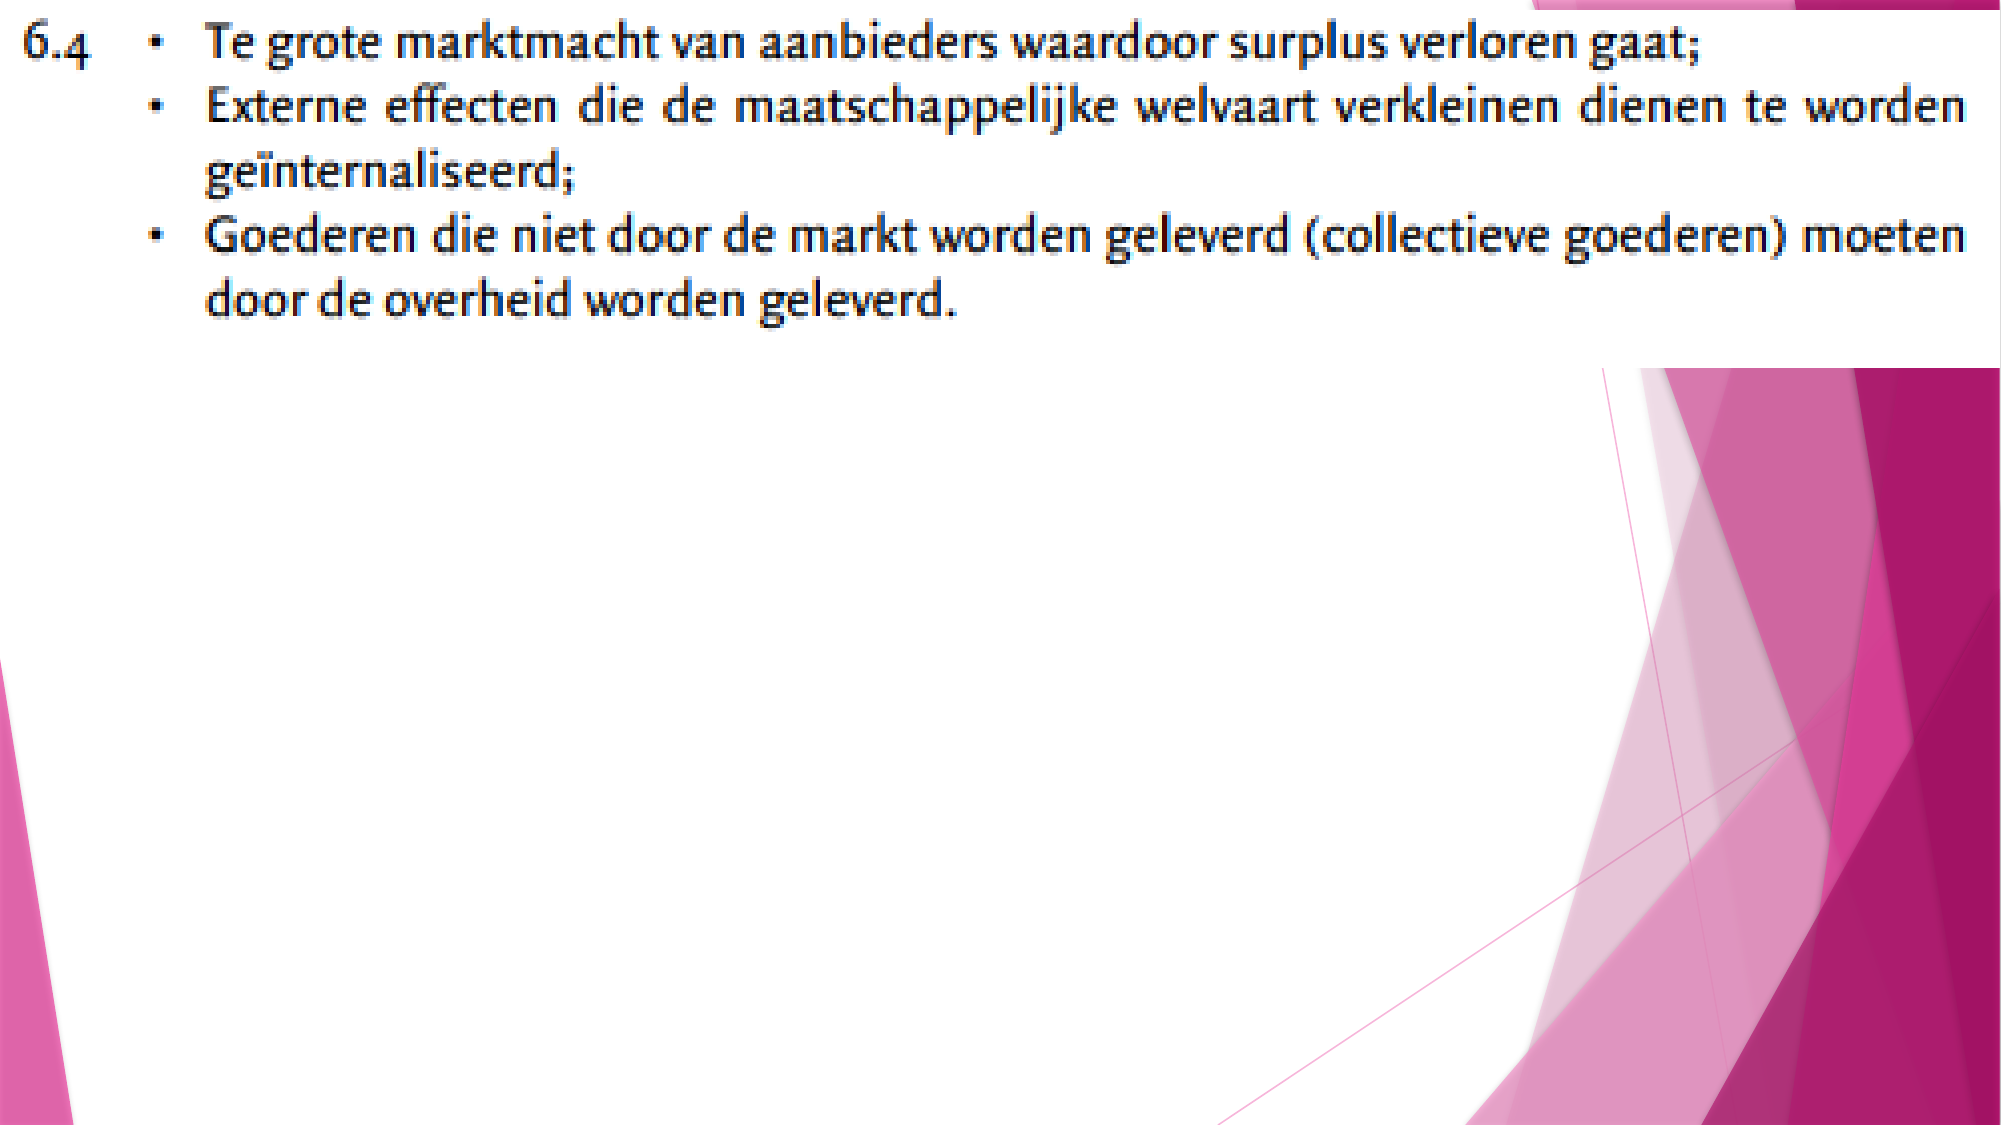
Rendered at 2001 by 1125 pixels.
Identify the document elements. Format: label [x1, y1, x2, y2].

picture [0, 10, 2000, 368]
